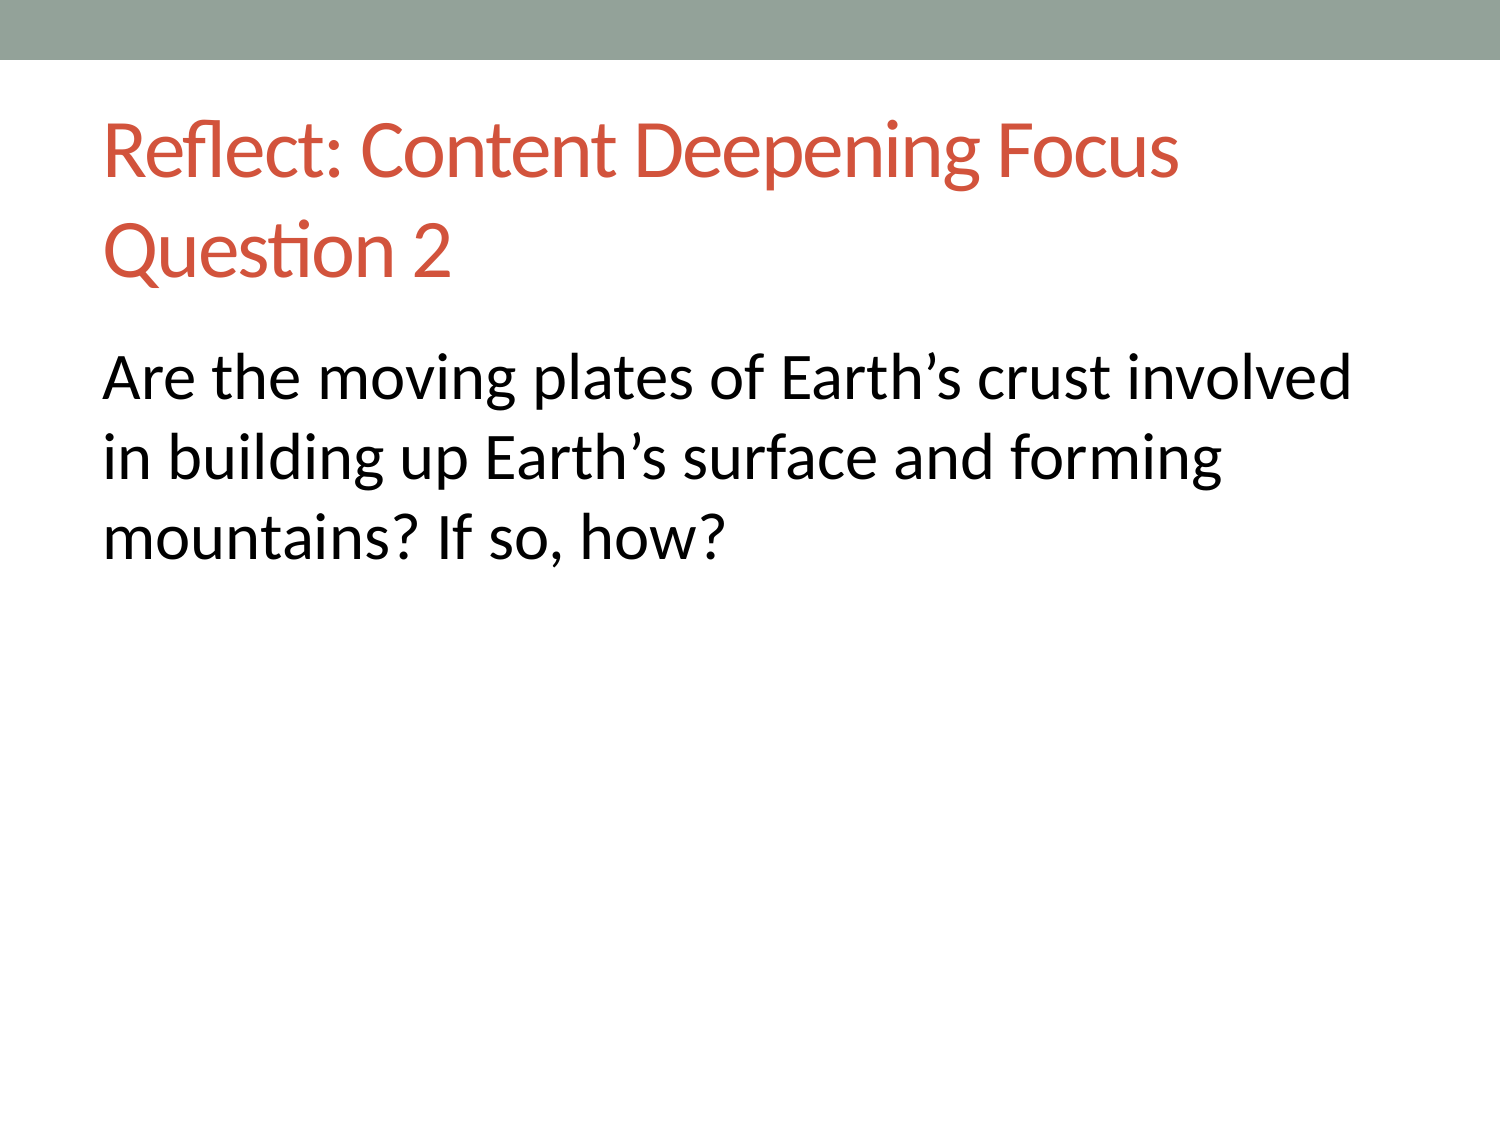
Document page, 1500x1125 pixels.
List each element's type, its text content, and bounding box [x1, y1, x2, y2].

title Reflect: Content Deepening Focus Question 2 [87, 112, 1425, 275]
list Are the moving plates of Earth’s crust involved in building up Earth’s surface and forming mountains? If so, how? [87, 324, 1425, 1088]
